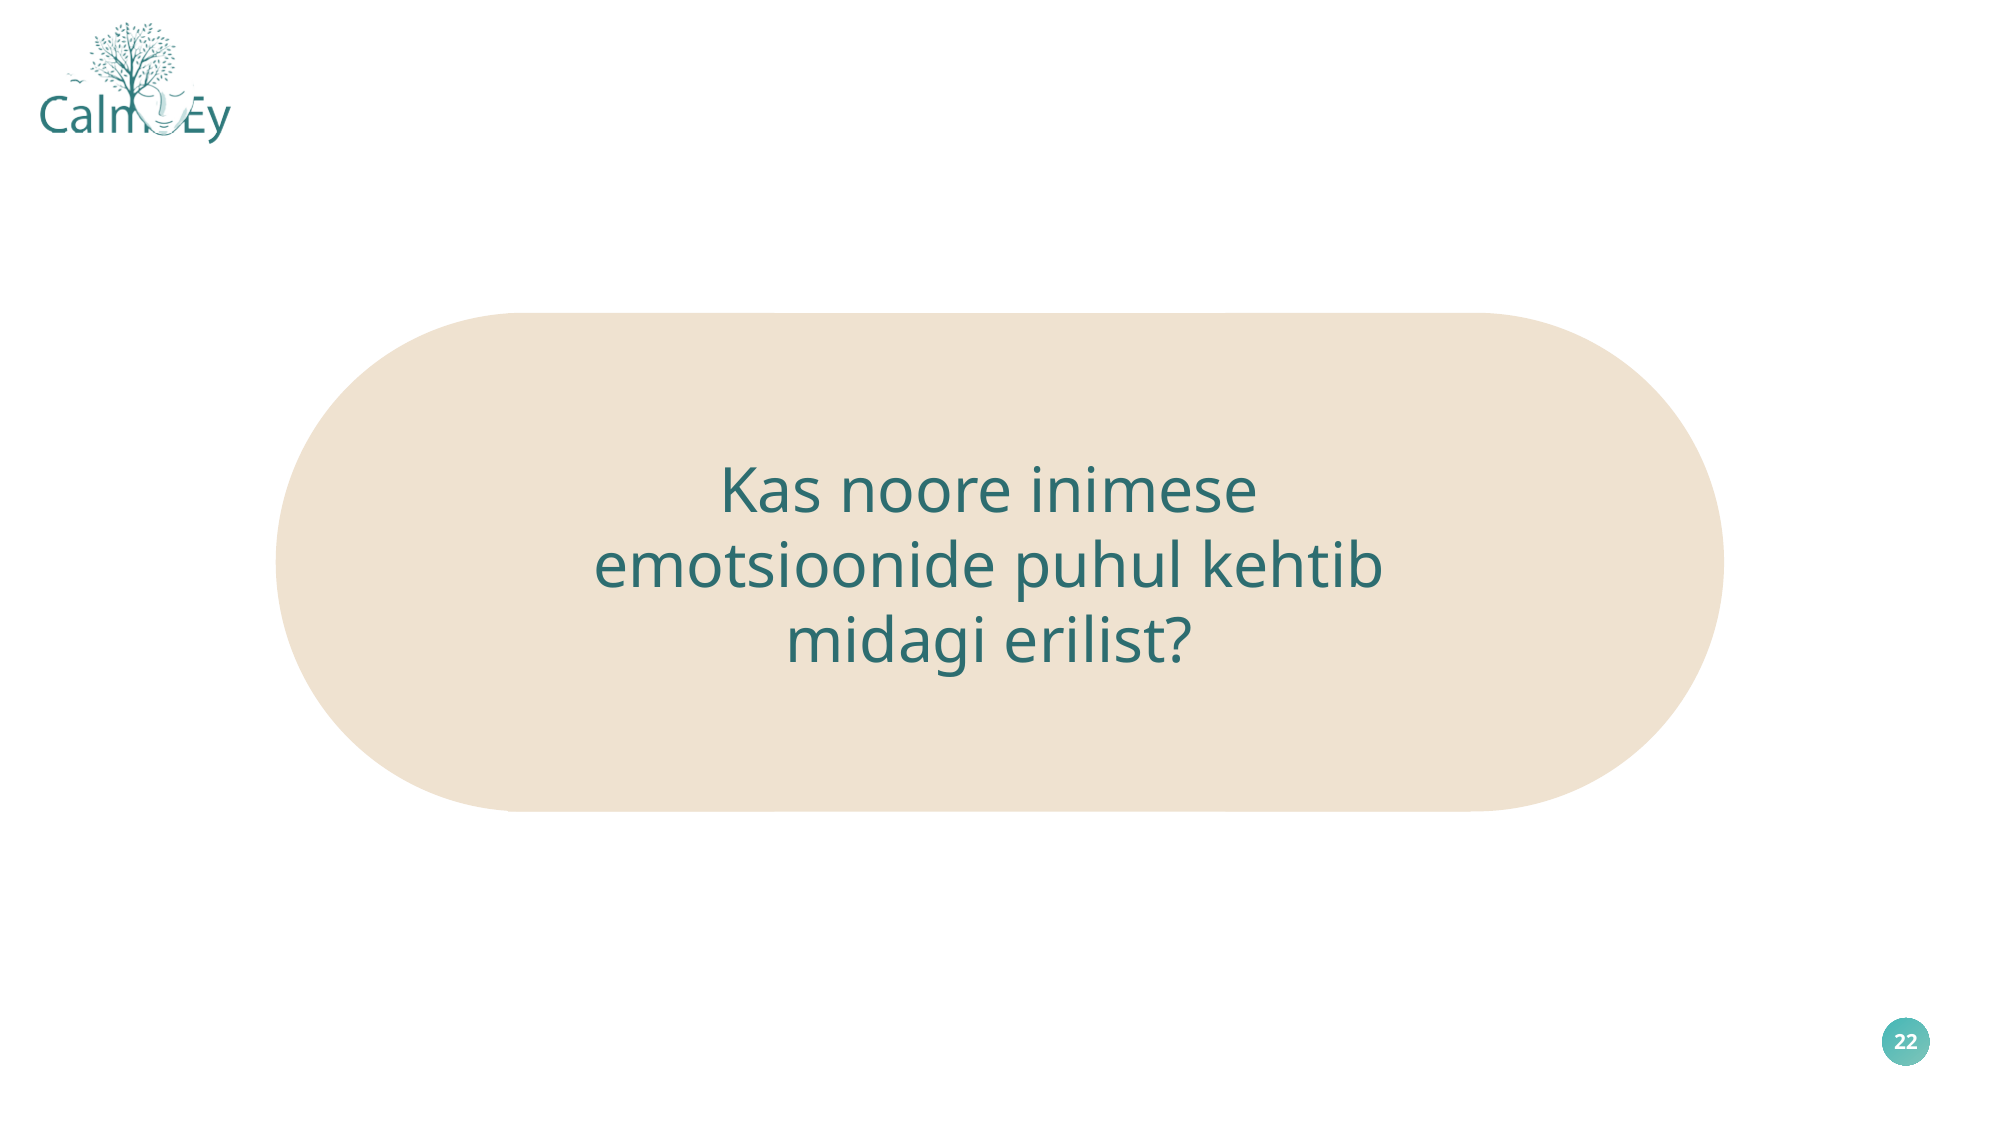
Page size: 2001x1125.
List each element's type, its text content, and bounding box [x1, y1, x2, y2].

text_box [1225, 312, 1725, 812]
text_box Kas noore inimese emotsioonide puhul kehtib midagi erilist? [508, 313, 1471, 812]
picture [19, 4, 256, 152]
text_box [275, 313, 508, 811]
